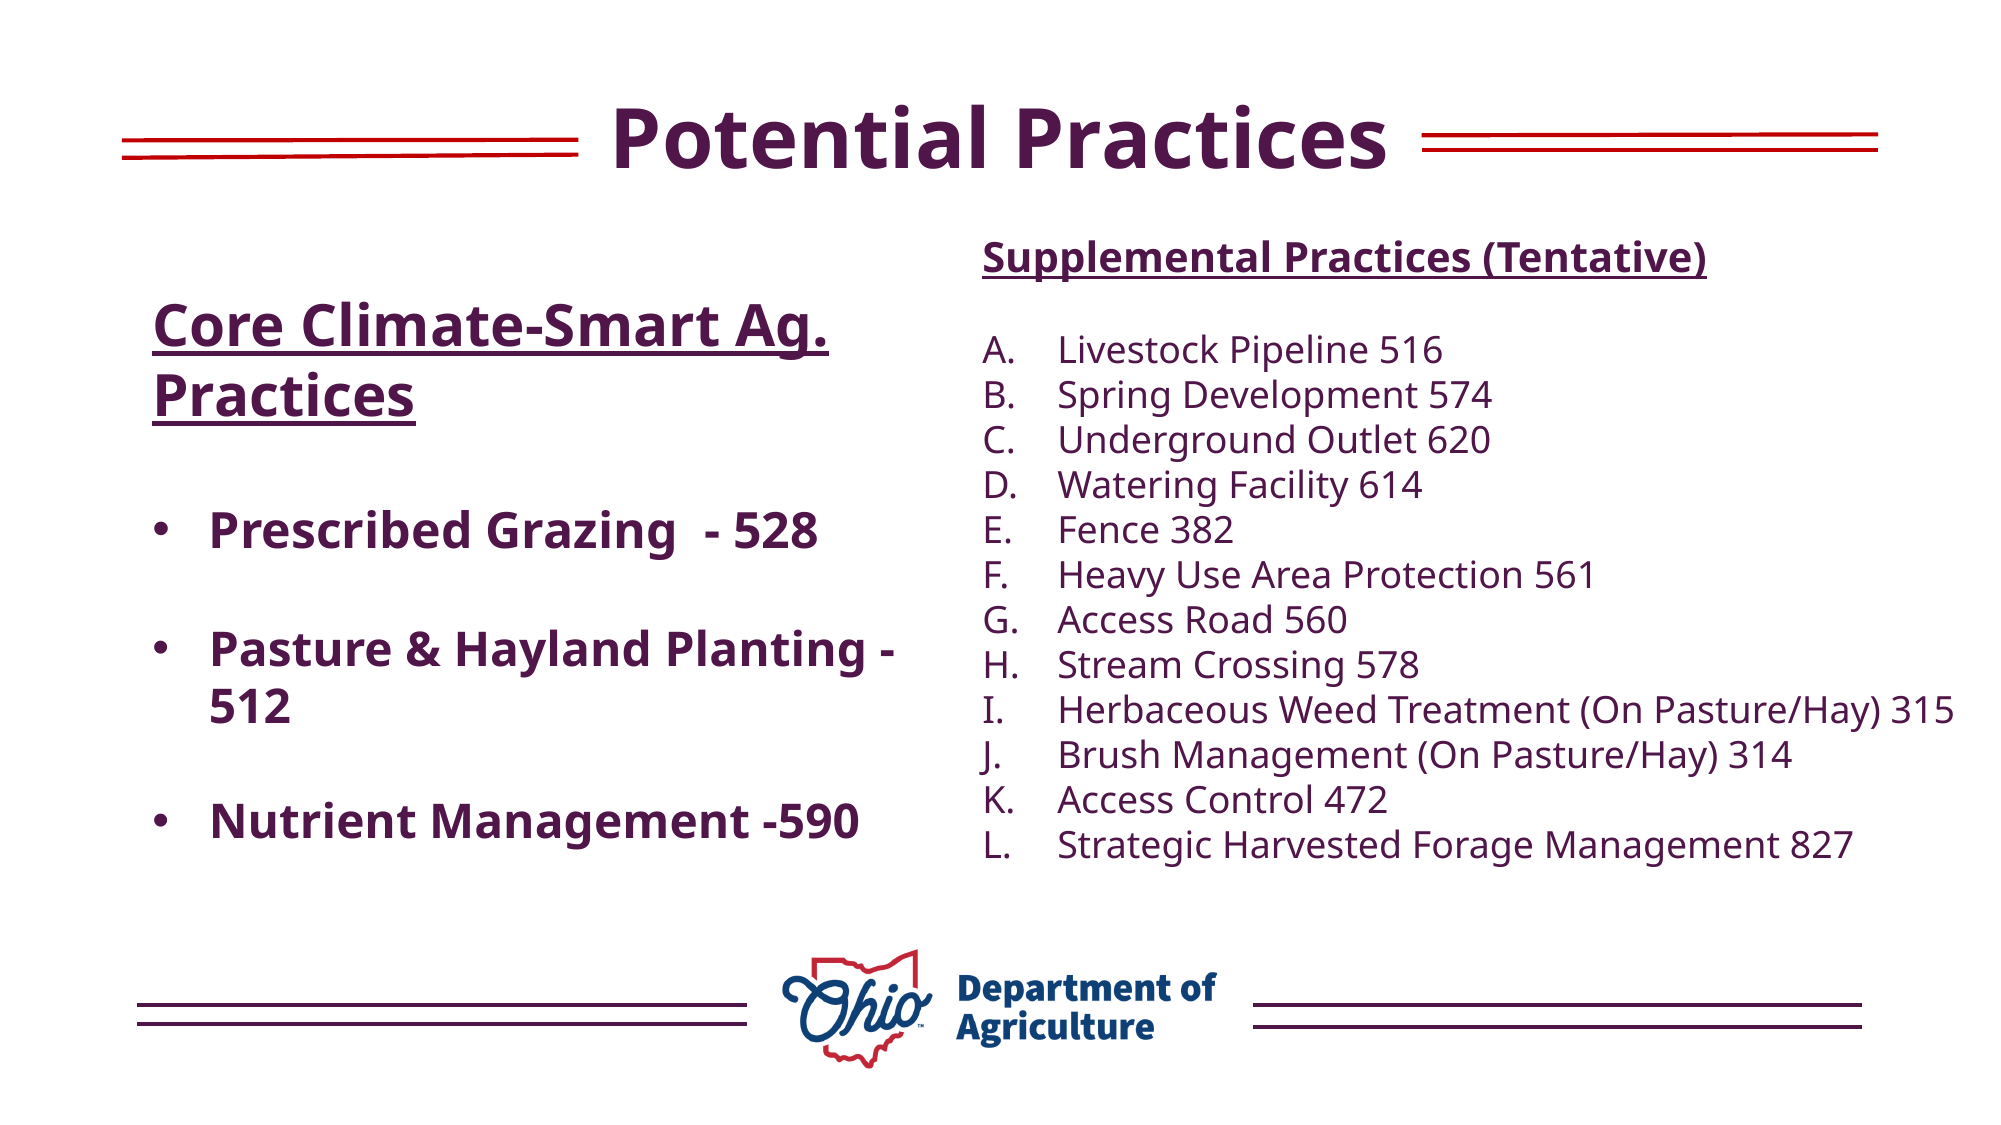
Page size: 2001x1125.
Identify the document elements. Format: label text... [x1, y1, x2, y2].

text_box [1421, 133, 1879, 151]
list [767, 920, 1233, 1092]
title Potential Practices [137, 32, 1863, 251]
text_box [121, 139, 579, 159]
text_box Supplemental Practices (Tentative) Livestock Pipeline 516 Spring Development 574 Underground Outlet 620 Watering Facility 614 Fence 382 Heavy Use Area Protection 561 Access Road 560 Stream Crossing 578 Herbaceous Weed Treatment (On Pasture/Hay) 315 Brush Management (On Pasture/Hay) 314 Access Control 472 Strategic Harvested Forage Management 827 [967, 223, 1971, 1009]
text_box Core Climate-Smart Ag. Practices Prescribed Grazing - 528 Pasture & Hayland Planting -512 Nutrient Management -590 [137, 280, 950, 856]
